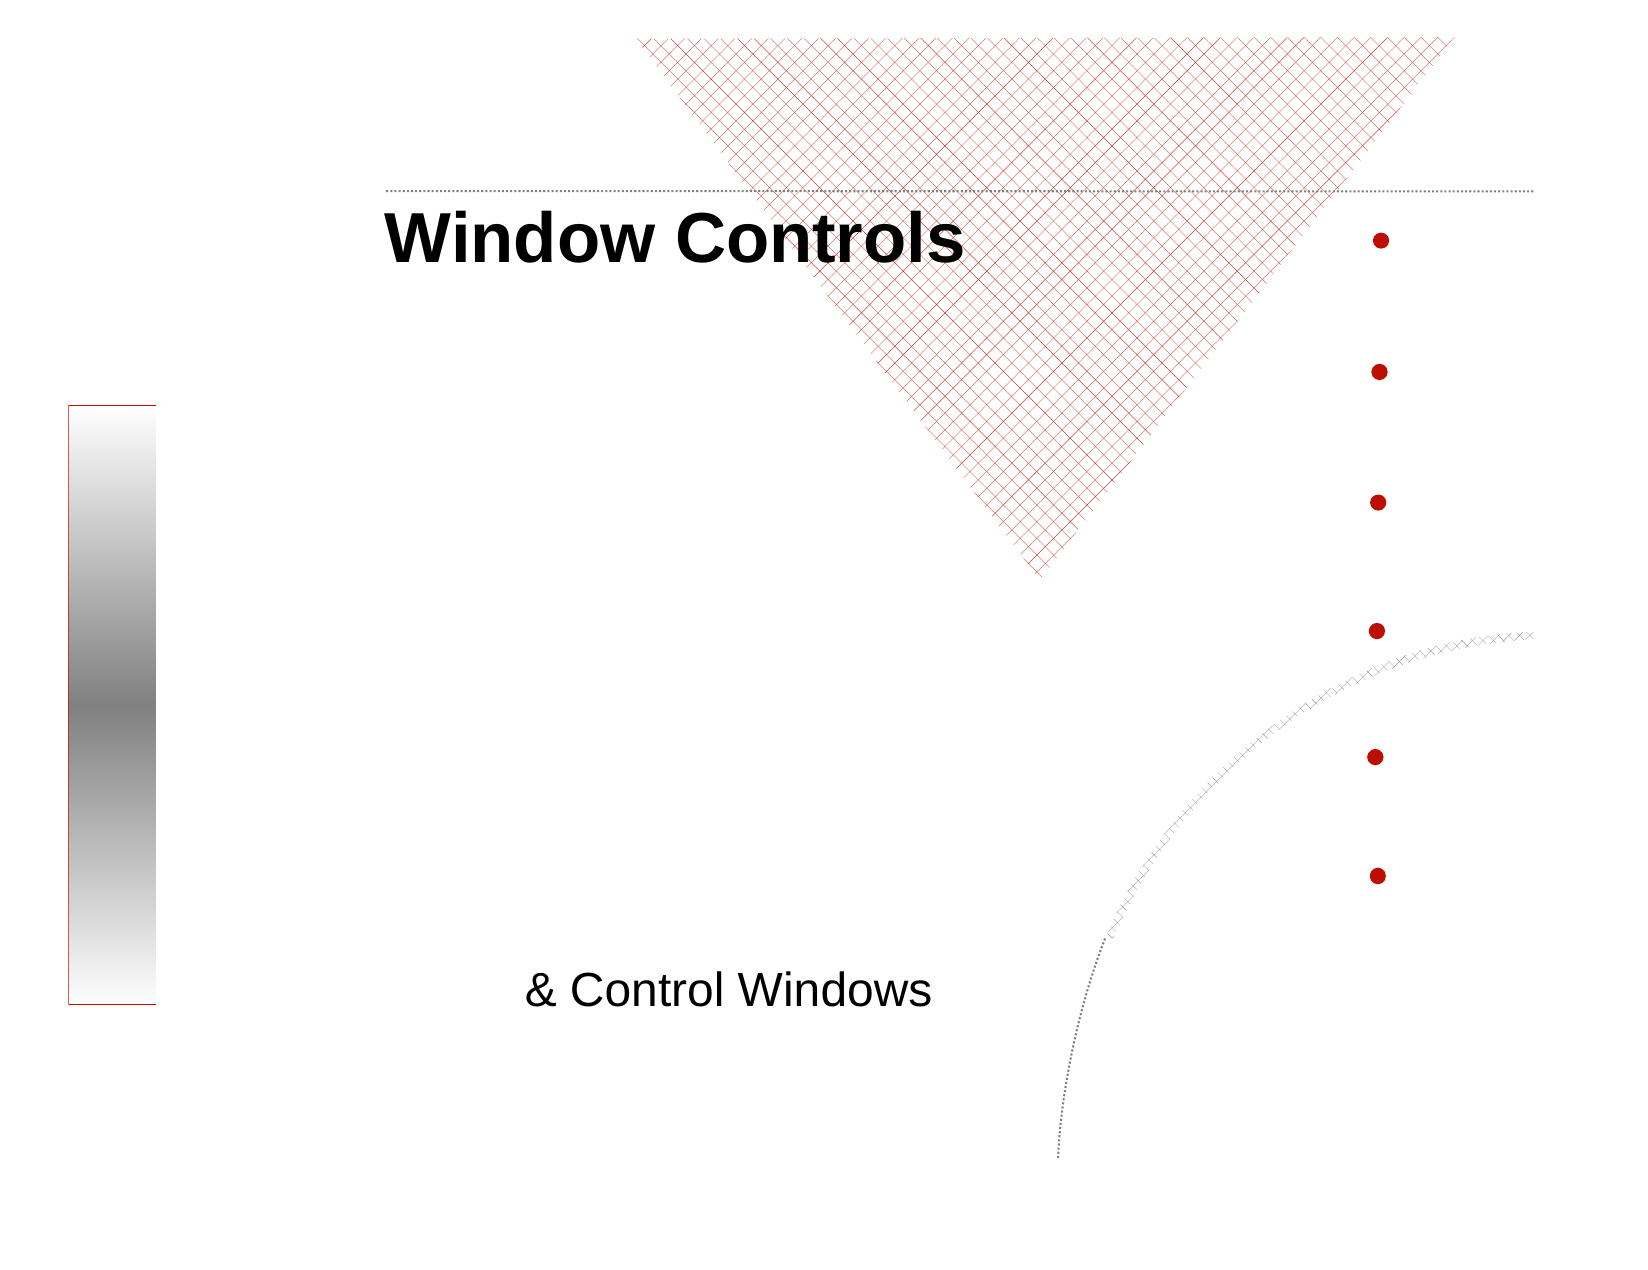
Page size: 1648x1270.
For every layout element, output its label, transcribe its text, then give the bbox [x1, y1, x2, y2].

text_box [1370, 494, 1387, 511]
text_box [1105, 631, 1537, 939]
text_box & Control Windows [214, 958, 1244, 1017]
text_box [1371, 363, 1388, 381]
text_box [1097, 938, 1106, 958]
text_box [1369, 867, 1386, 885]
text_box [635, 37, 1455, 191]
text_box [1367, 748, 1384, 766]
text_box [813, 277, 1272, 581]
text_box Window Controls [385, 191, 1545, 277]
text_box [68, 405, 156, 1005]
text_box [1058, 1017, 1089, 1159]
text_box [1368, 622, 1386, 640]
